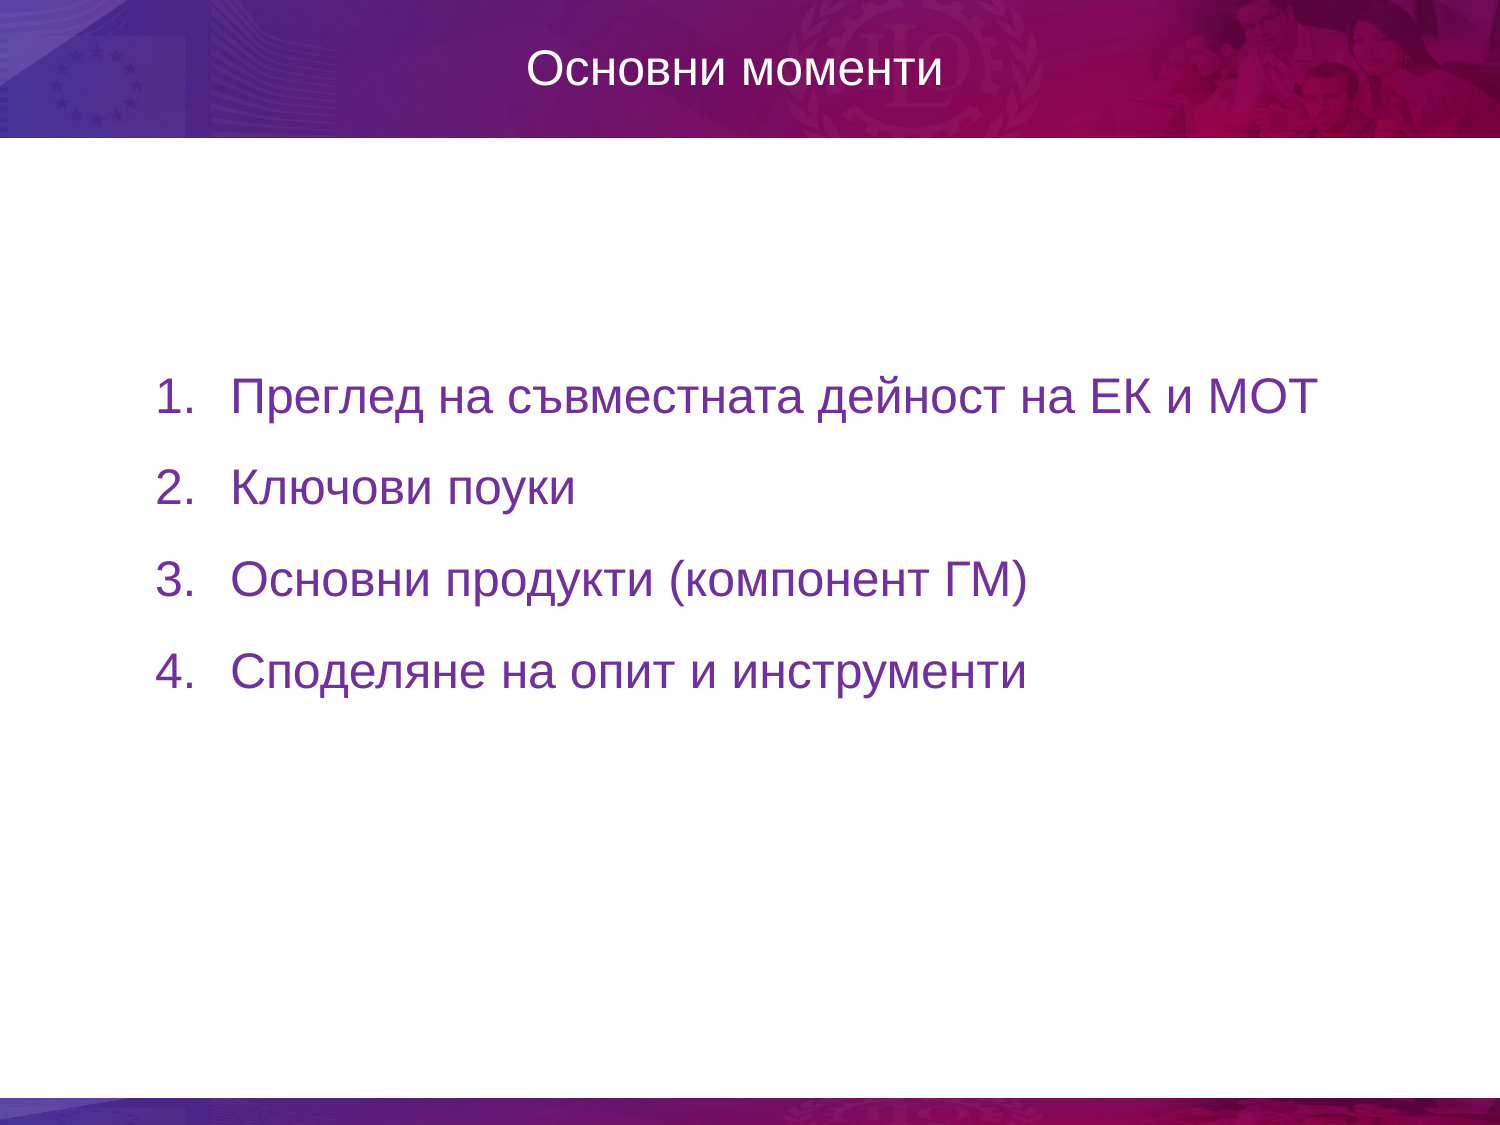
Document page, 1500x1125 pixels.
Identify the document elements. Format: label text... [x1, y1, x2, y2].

picture [0, 1098, 1500, 1125]
text_box Преглед на съвместната дейност на ЕК и МОТ Ключови поуки Основни продукти (компонент ГМ) Споделяне на опит и инструменти [147, 290, 1424, 706]
picture [0, 0, 1500, 138]
